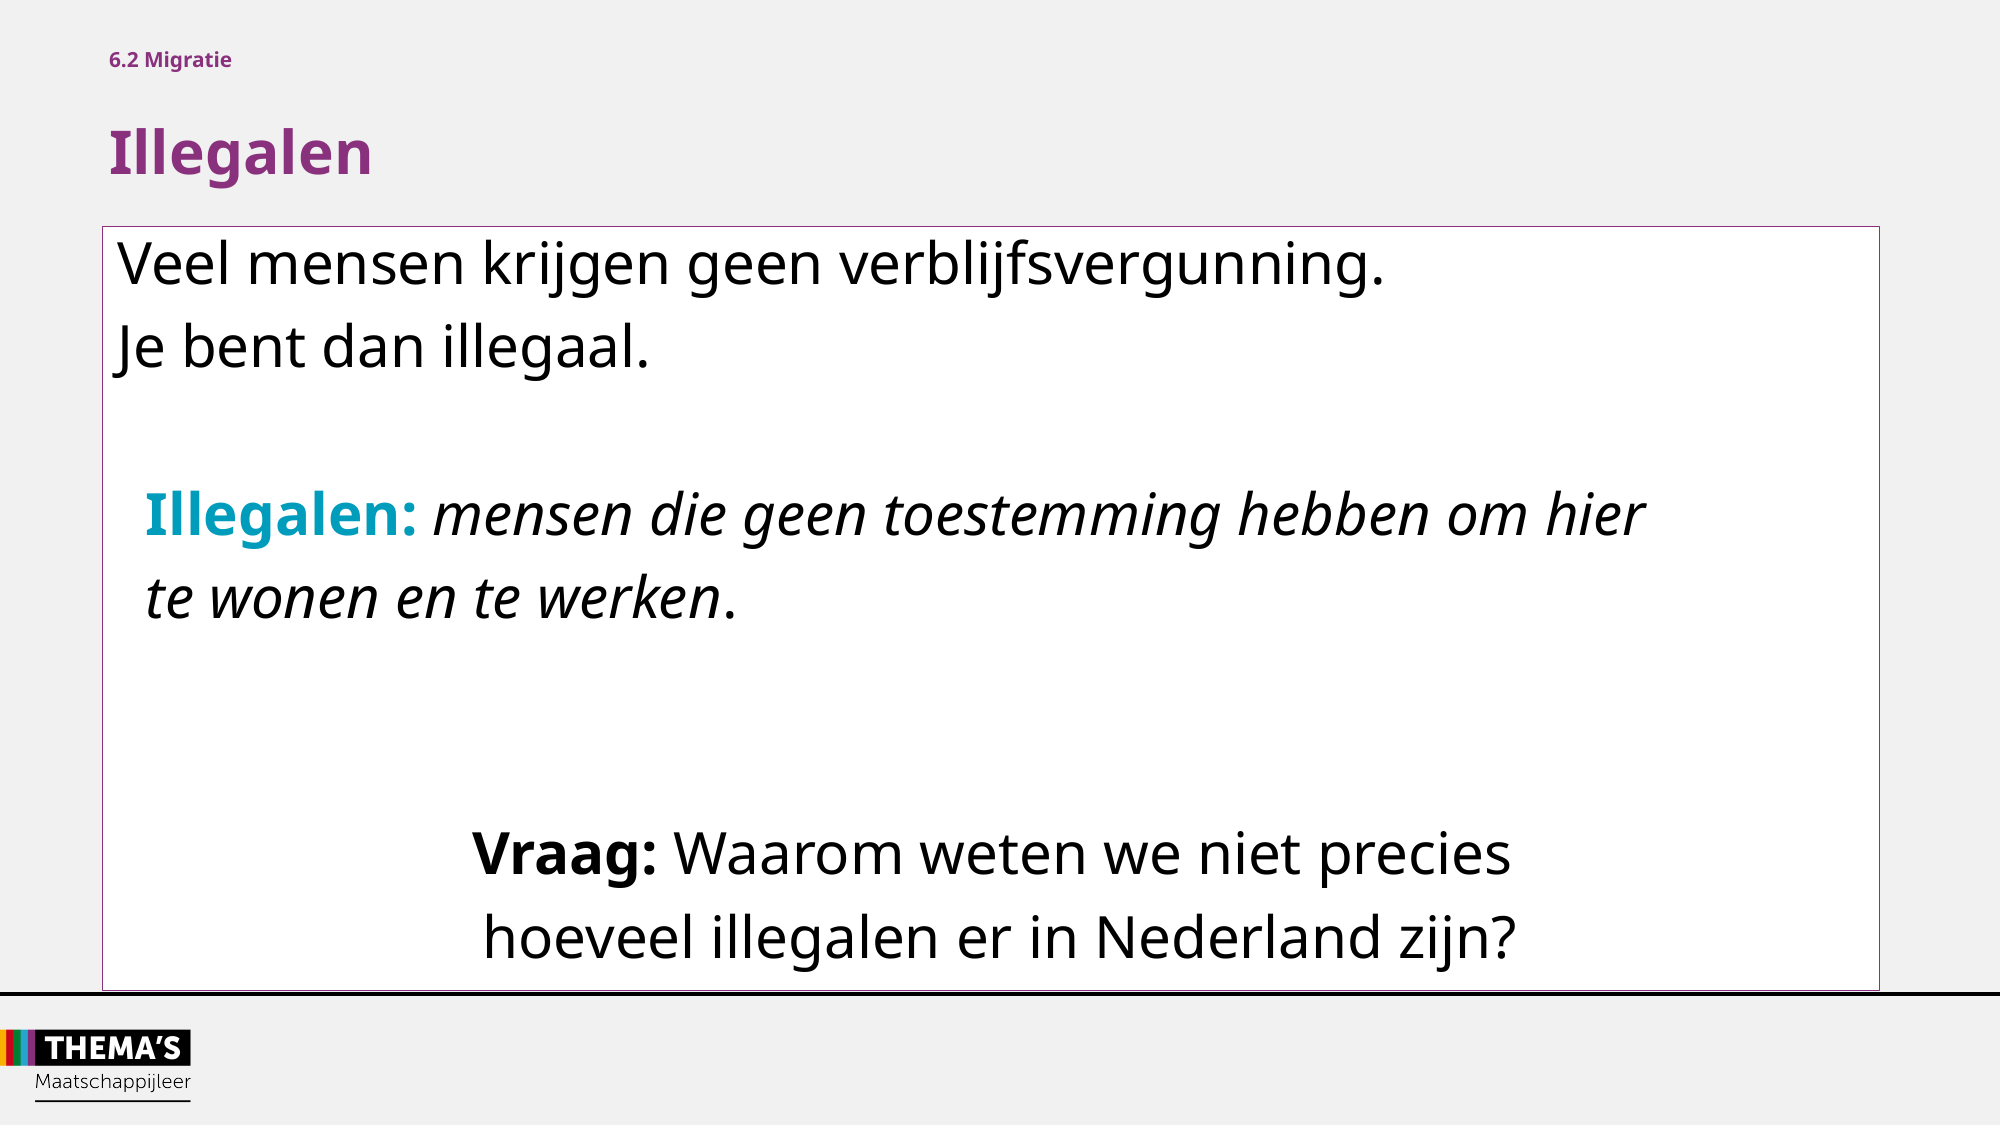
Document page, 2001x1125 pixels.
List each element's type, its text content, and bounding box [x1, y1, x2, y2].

list Illegalen [94, 114, 1879, 205]
list 6.2 Migratie [94, 33, 941, 88]
picture [0, 993, 203, 1125]
text_box Vraag: Waarom weten we niet precies hoeveel illegalen er in Nederland zijn? [457, 816, 1543, 979]
list Veel mensen krijgen geen verblijfsvergunning. Je bent dan illegaal. Illegalen: mensen die geen toestemming hebben om hier te wonen en te werken. [102, 226, 1880, 991]
